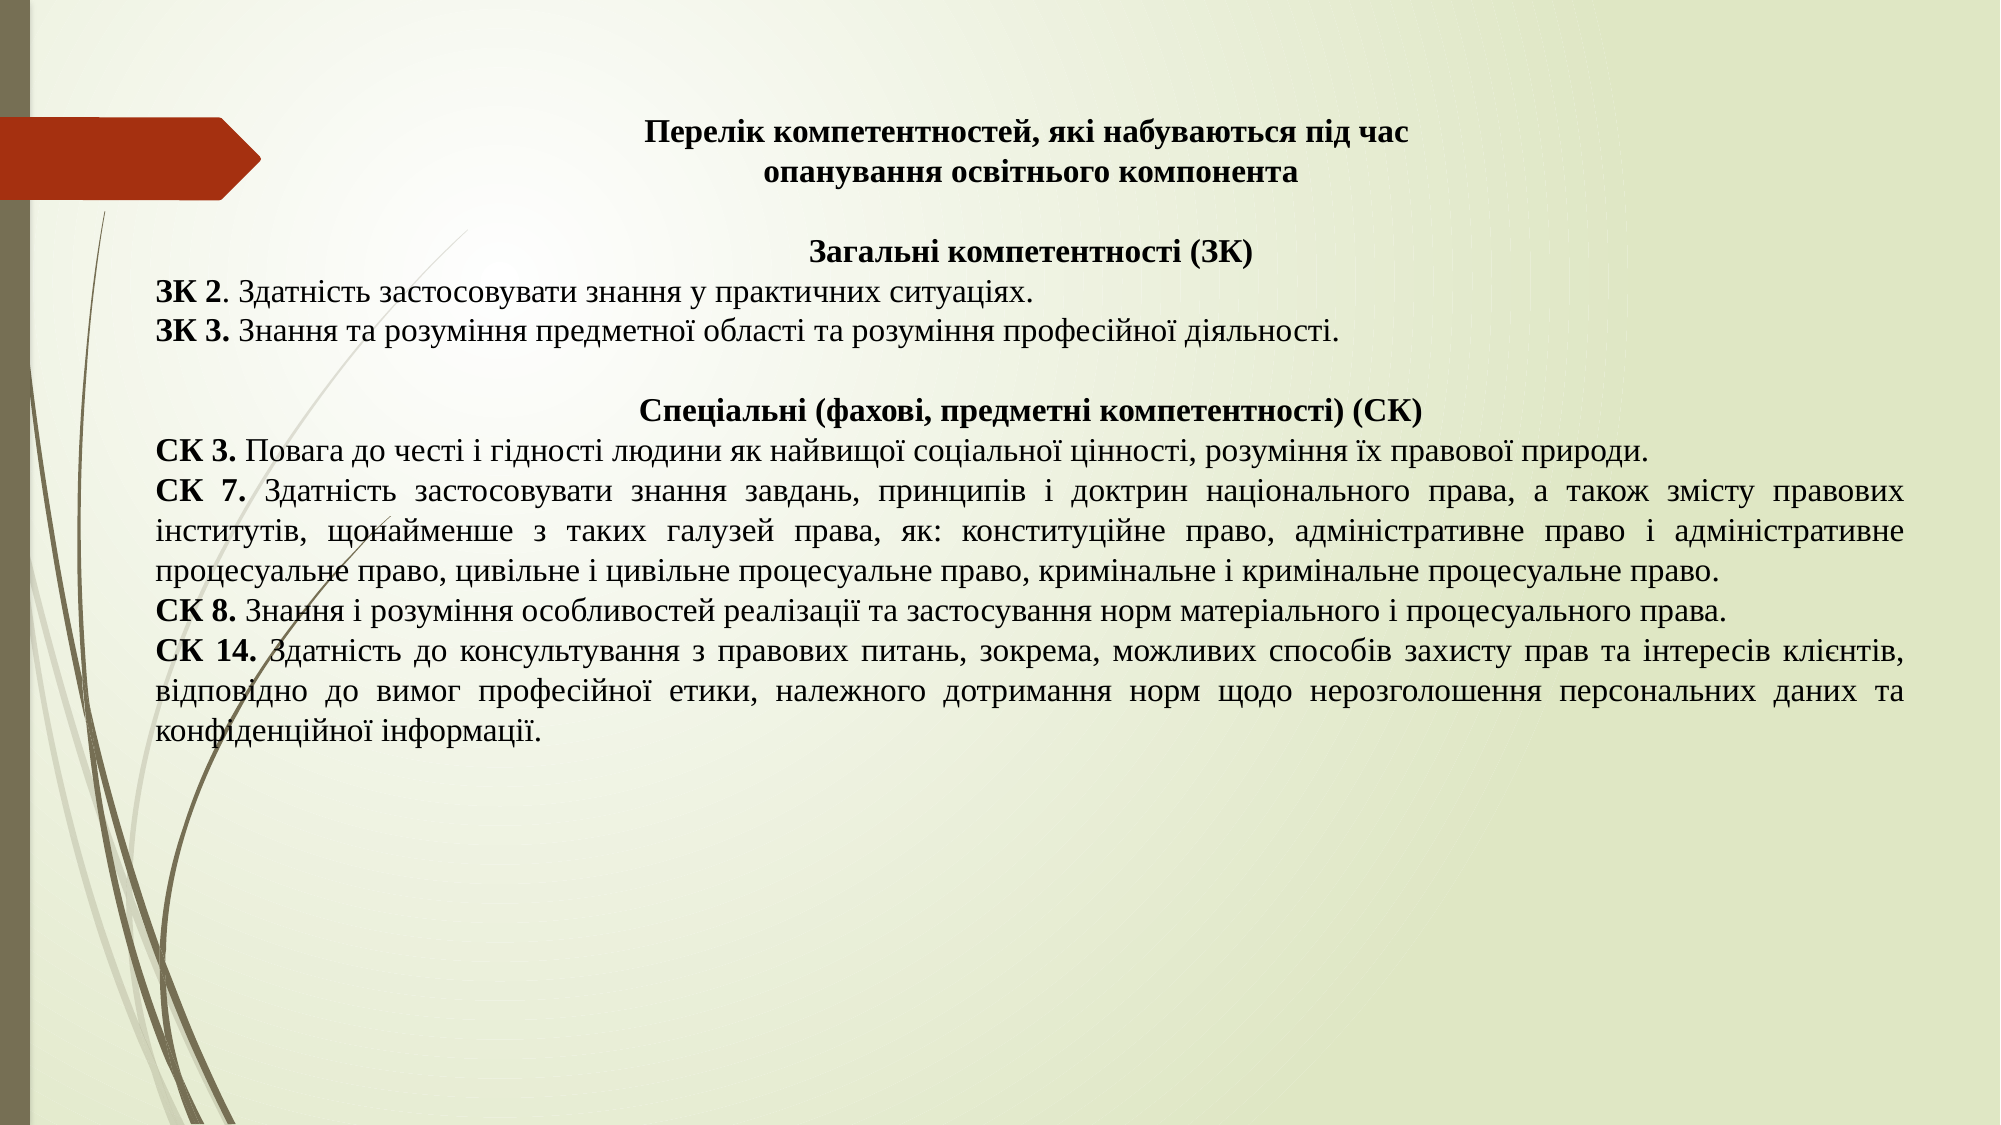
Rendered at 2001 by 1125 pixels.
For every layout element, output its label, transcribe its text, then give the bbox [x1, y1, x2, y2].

text_box Перелік компетентностей, які набуваються під час опанування освітнього компонента Загальні компетентності (ЗК) ЗК 2. Здатність застосовувати знання у практичних ситуаціях. ЗК 3. Знання та розуміння предметної області та розуміння професійної діяльності. Спеціальні (фахові, предметні компетентності) (СК) СК 3. Повага до честі і гідності людини як найвищої соціальної цінності, розуміння їх правової природи. СК 7. Здатність застосовувати знання завдань, принципів і доктрин національного права, а також змісту правових інститутів, щонайменше з таких галузей права, як: конституційне право, адміністративне право і адміністративне процесуальне право, цивільне і цивільне процесуальне право, кримінальне і кримінальне процесуальне право. СК 8. Знання і розуміння особливостей реалізації та застосування норм матеріального і процесуального права. СК 14. Здатність до консультування з правових питань, зокрема, можливих способів захисту прав та інтересів клієнтів, відповідно до вимог професійної етики, належного дотримання норм щодо нерозголошення персональних даних та конфіденційної інформації. [140, 101, 1923, 756]
